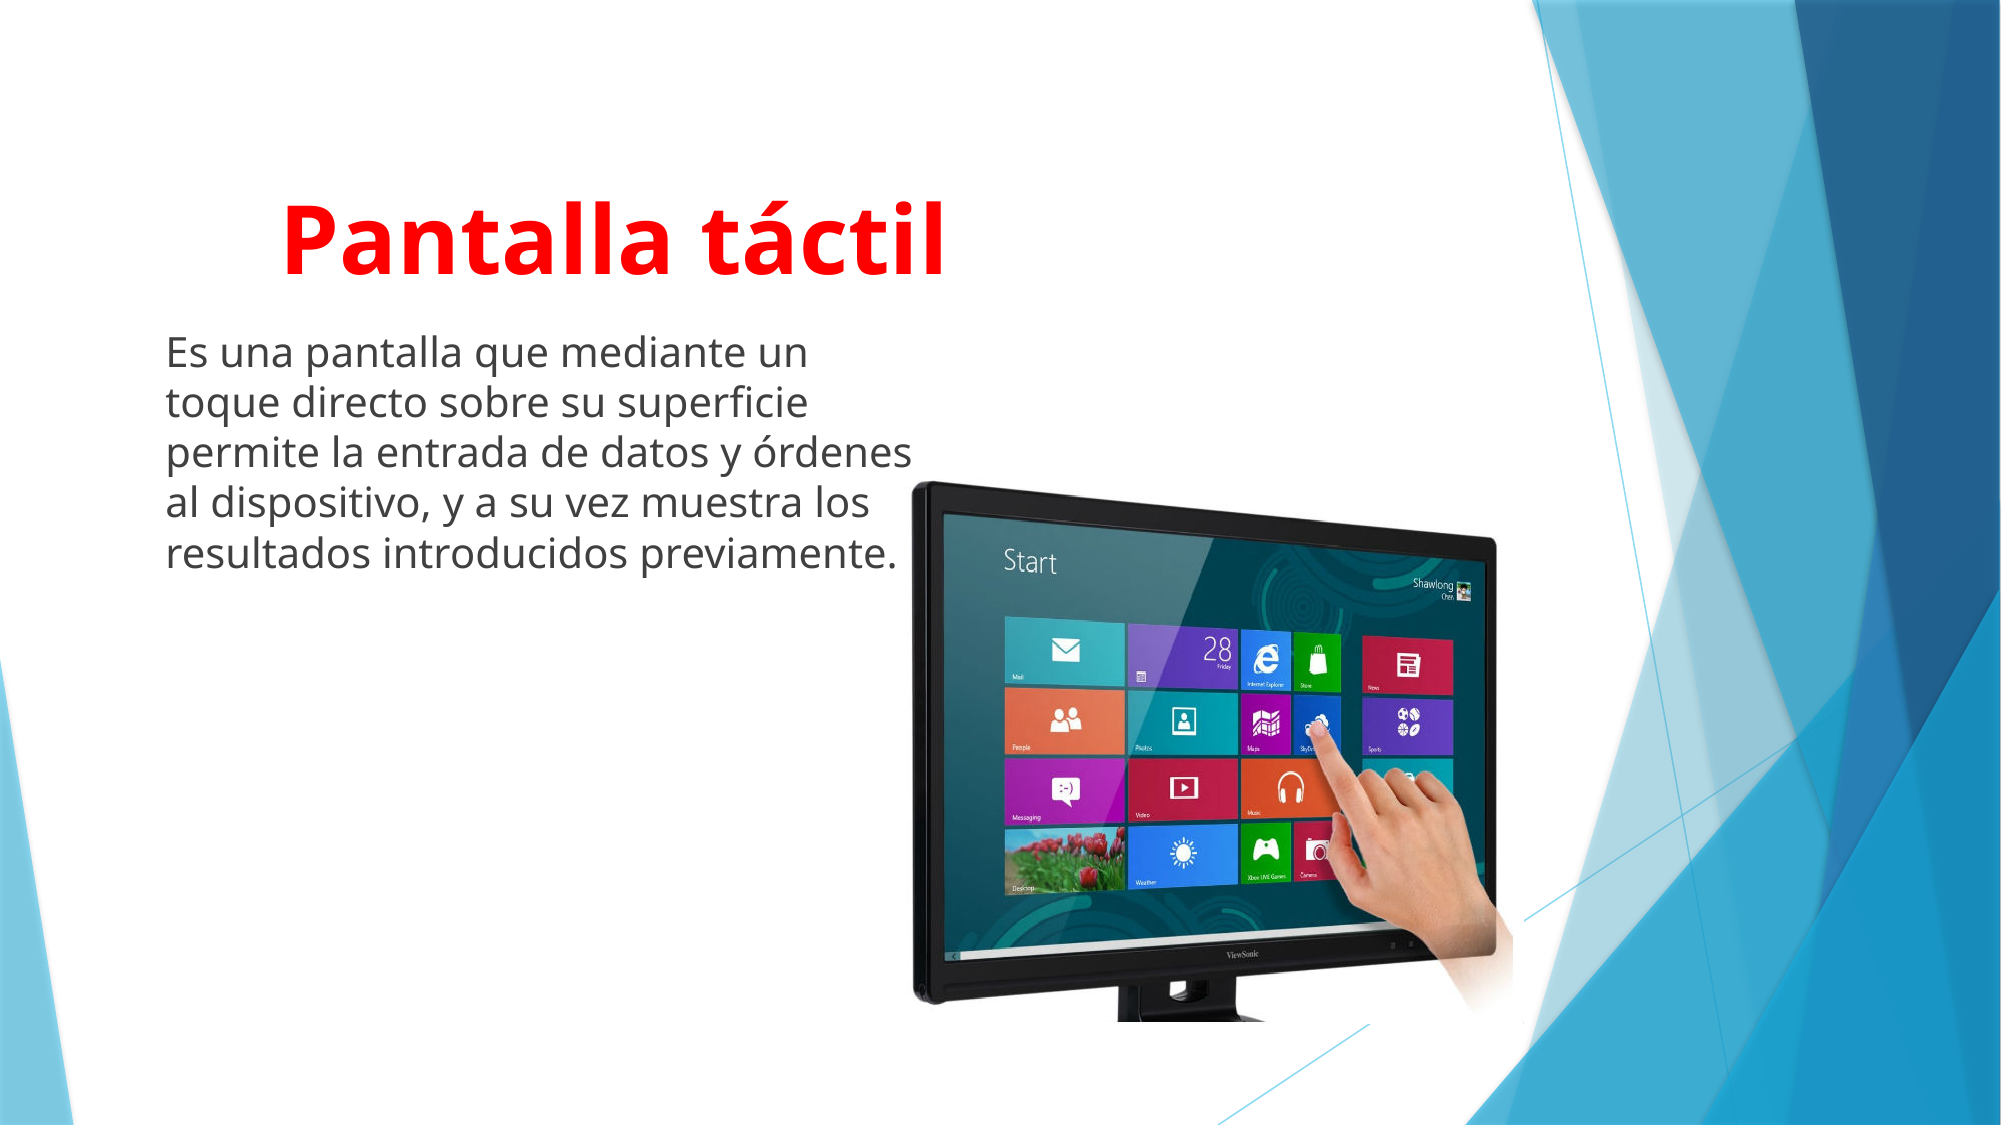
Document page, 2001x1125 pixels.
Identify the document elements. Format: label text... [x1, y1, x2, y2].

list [874, 470, 1524, 1025]
list Es una pantalla que mediante un toque directo sobre su superficie permite la entrada de datos​ y órdenes al dispositivo, y a su vez muestra los resultados introducidos previamente. [150, 318, 943, 944]
title Pantalla táctil [220, 95, 1034, 344]
